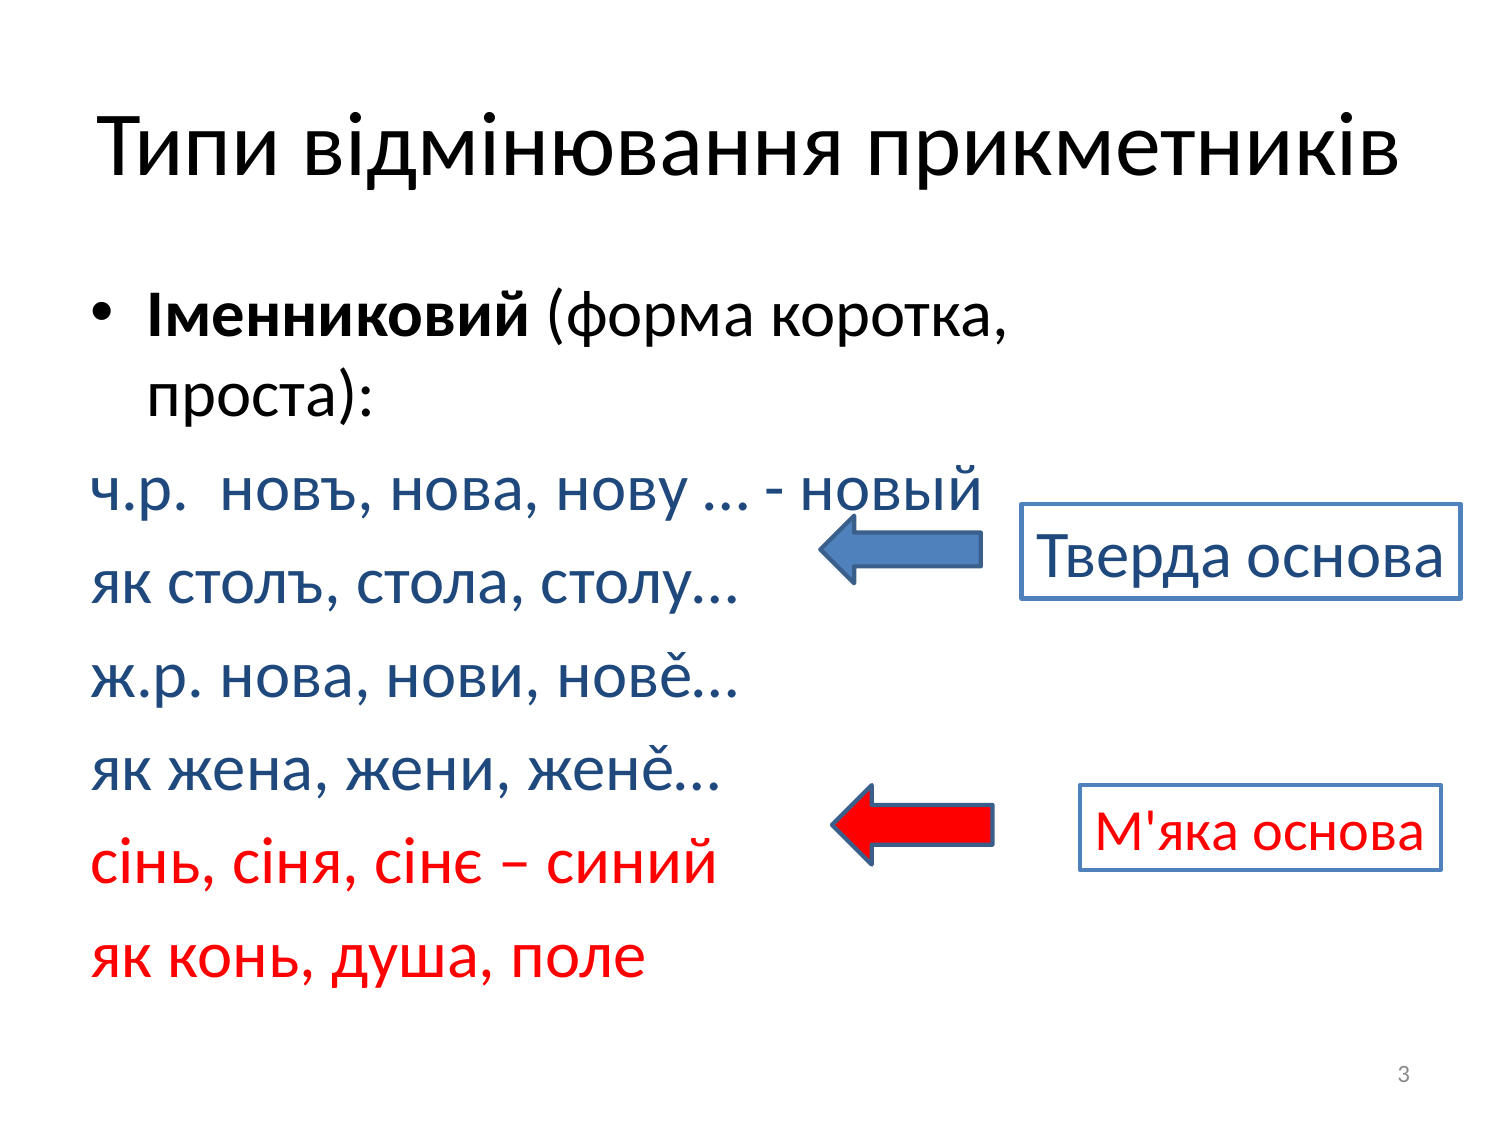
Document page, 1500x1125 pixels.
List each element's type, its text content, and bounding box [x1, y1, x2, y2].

text_box [818, 513, 983, 586]
text_box Тверда основа [1019, 502, 1463, 601]
text_box М'яка основа [1078, 783, 1443, 872]
list Іменниковий (форма коротка, проста): ч.р. новъ, нова, нову … - новый як столъ, стола, столу… ж.р. нова, нови, новě… як жена, жени, женě… сінь, сіня, сінє – синий як конь, душа, поле [75, 262, 1090, 1005]
slide_number 3 [1074, 1042, 1425, 1103]
title Типи відмінювання прикметників [75, 45, 1425, 233]
text_box [829, 783, 995, 867]
